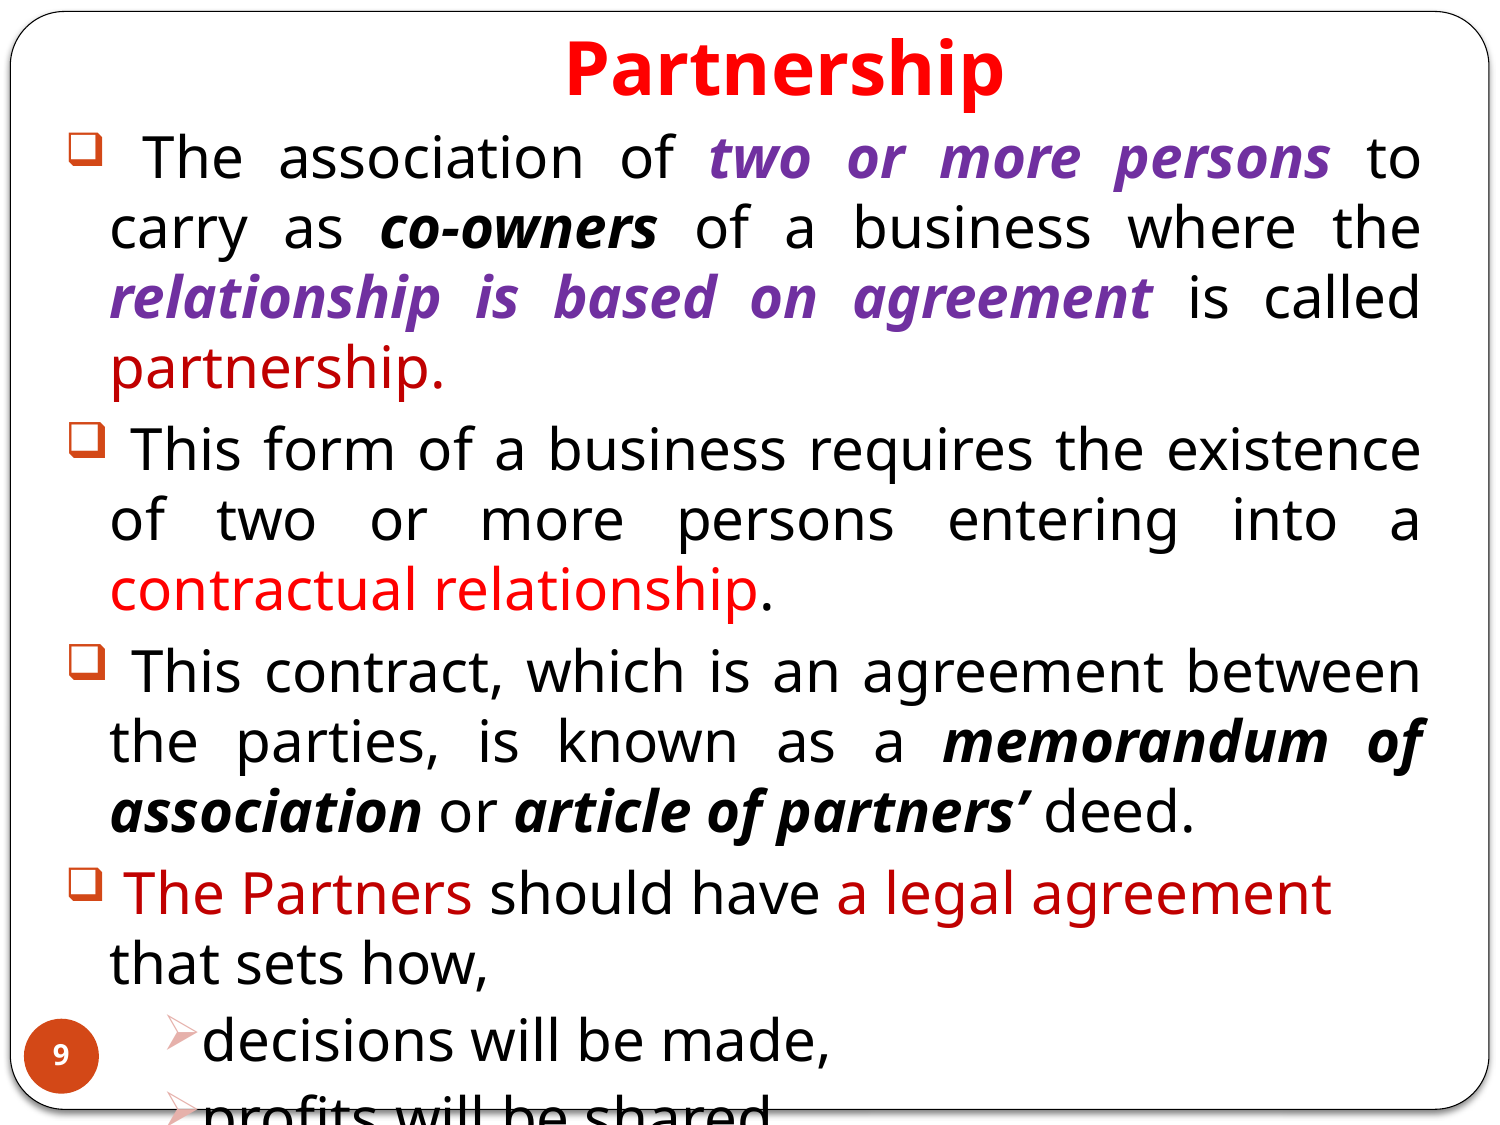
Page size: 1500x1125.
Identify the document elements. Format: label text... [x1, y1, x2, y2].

list The association of two or more persons to carry as co-owners of a business where the relationship is based on agreement is called partnership. This form of a business requires the existence of two or more persons entering into a contractual relationship. This contract, which is an agreement between the parties, is known as a memorandum of association or article of partners’ deed. The Partners should have a legal agreement that sets how, decisions will be made, profits will be shared, disputes will be resolved. [50, 112, 1438, 1063]
title Partnership [137, 24, 1413, 112]
slide_number 9 [23, 1018, 99, 1094]
